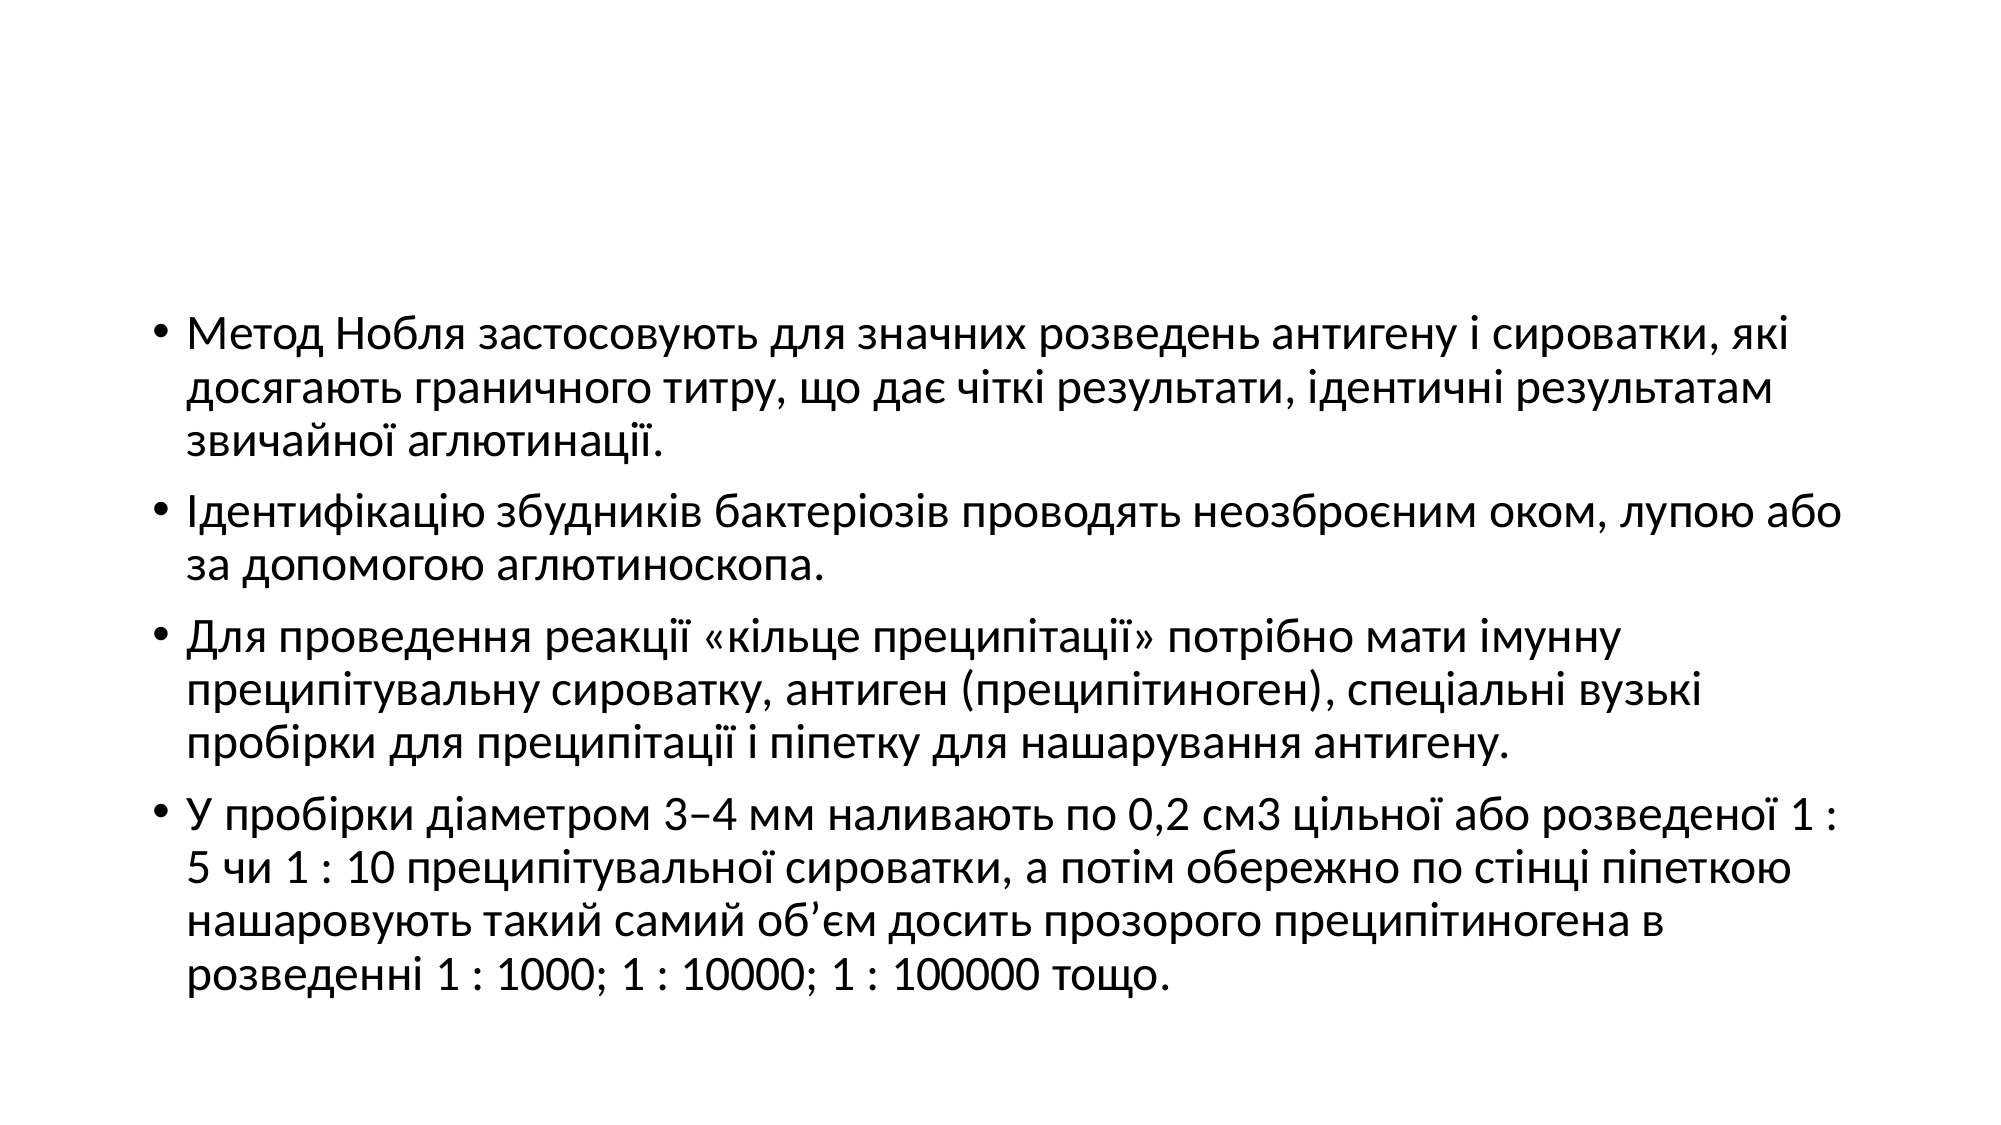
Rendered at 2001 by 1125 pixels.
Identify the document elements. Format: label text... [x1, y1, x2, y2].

list Метод Нобля застосовують для значних розведень антигену і сироватки, які досягають граничного титру, що дає чіткі результати, ідентичні результатам звичайної аглютинації. Ідентифікацію збудників бактеріозів проводять неозброєним оком, лупою або за допомогою аглютиноскопа. Для проведення реакції «кільце преципітації» потрібно мати імунну преципітувальну сироватку, антиген (преципітиноген), спеціальні вузькі пробірки для преципітації і піпетку для нашарування антигену. У пробірки діаметром 3–4 мм наливають по 0,2 см3 цільної або розведеної 1 : 5 чи 1 : 10 преципітувальної сироватки, а потім обережно по стінці піпеткою нашаровують такий самий об’єм досить прозорого преципітиногена в розведенні 1 : 1000; 1 : 10000; 1 : 100000 тощо. [137, 299, 1863, 1014]
